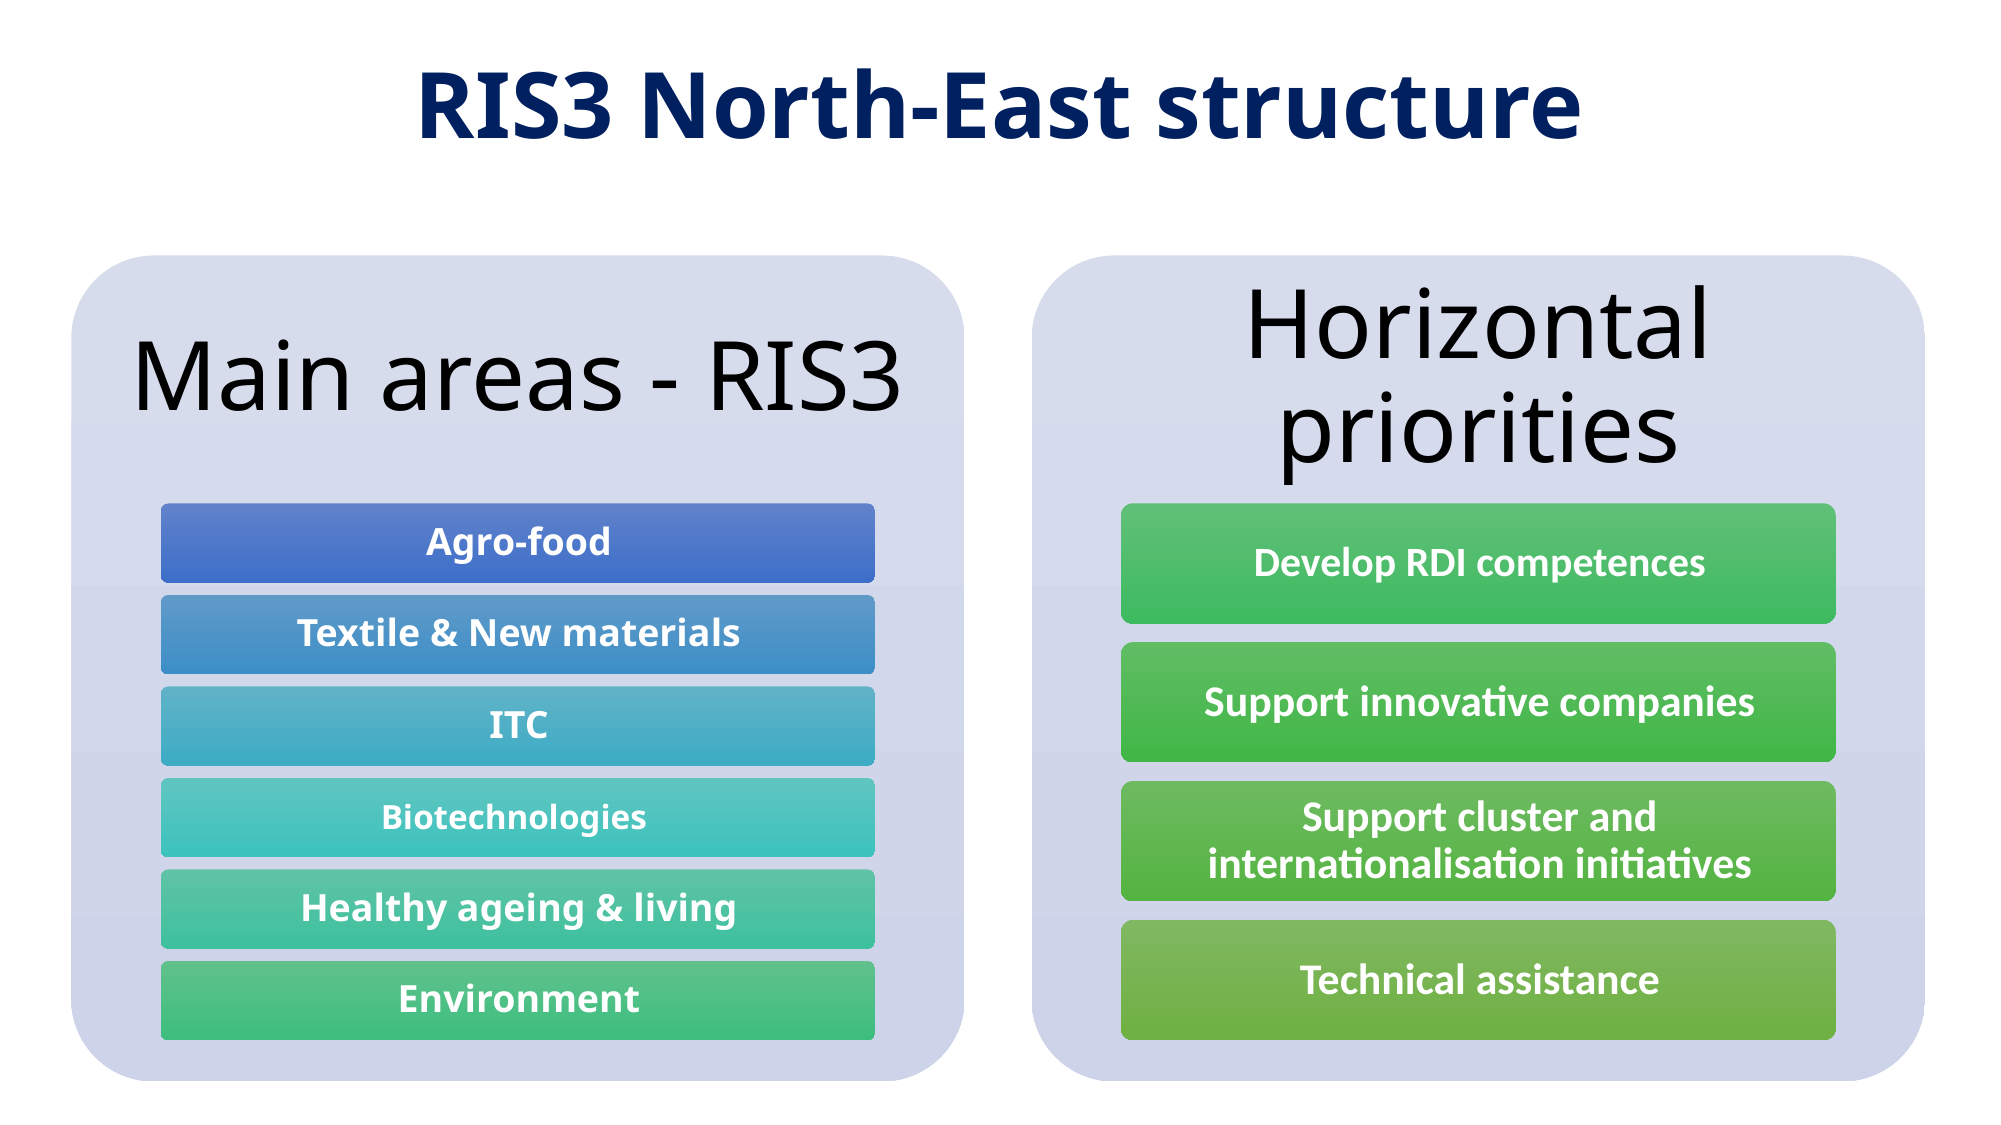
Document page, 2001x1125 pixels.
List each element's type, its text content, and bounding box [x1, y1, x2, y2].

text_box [70, 255, 1926, 1082]
title RIS3 North-East structure [137, 0, 1863, 218]
